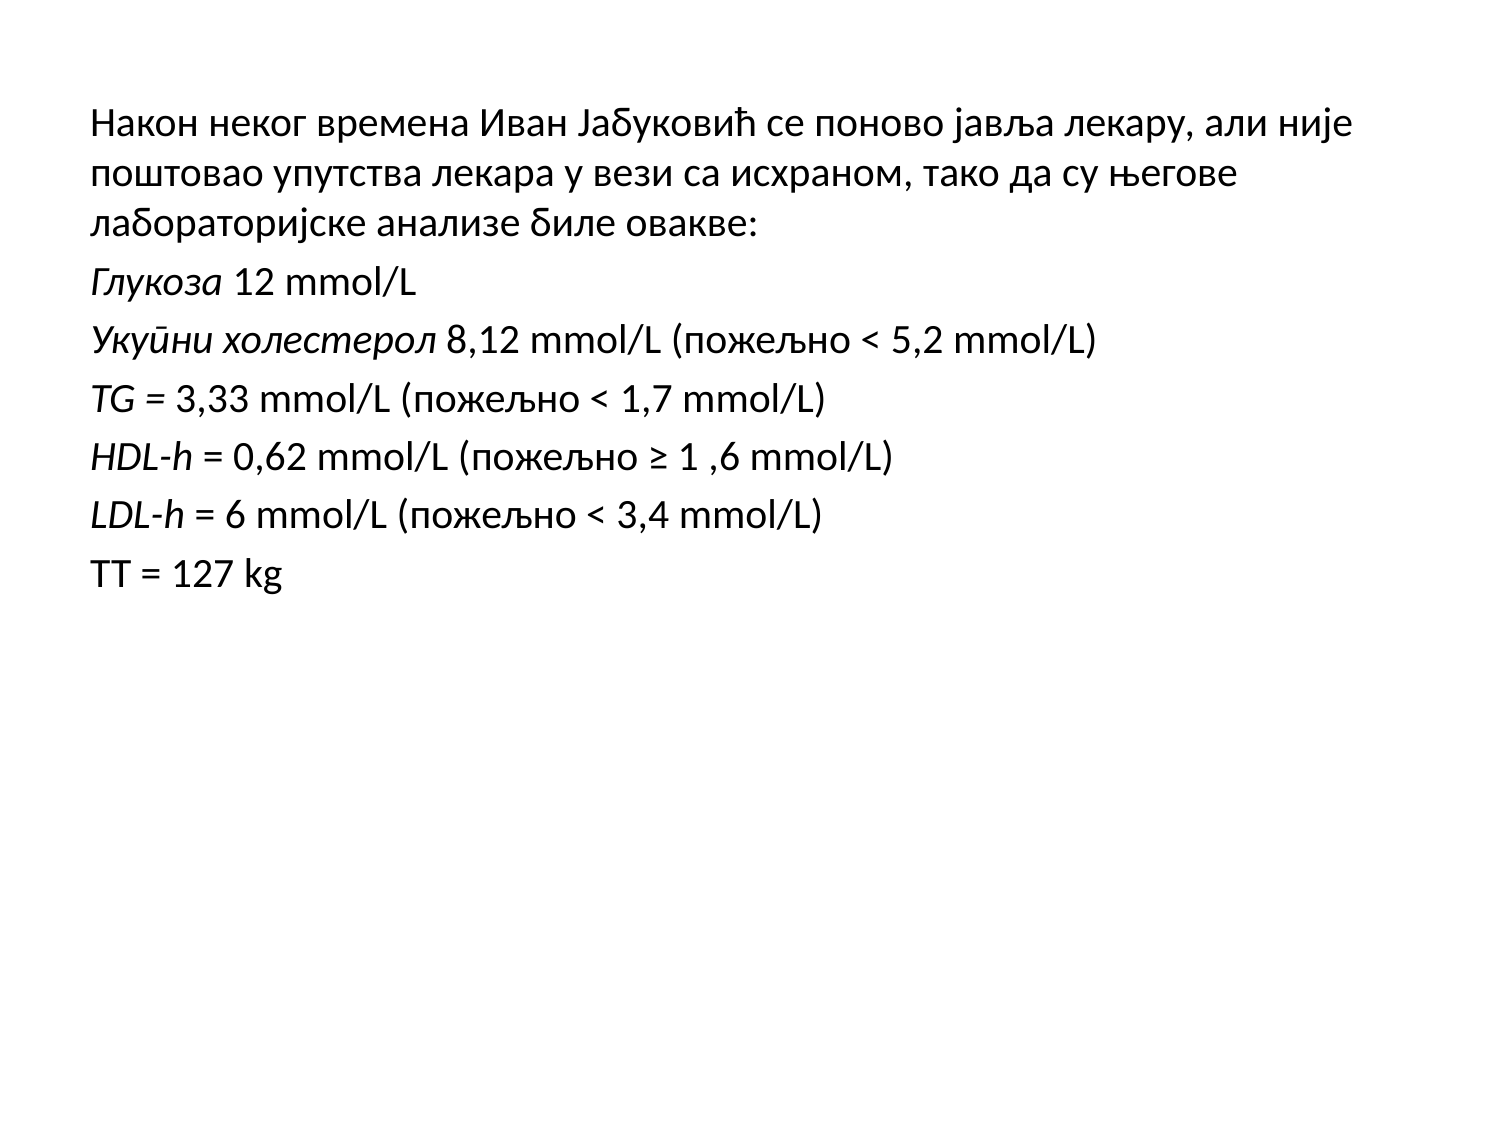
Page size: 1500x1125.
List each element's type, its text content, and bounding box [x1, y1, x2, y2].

list Након неког времена Иван Јабуковић се поново јавља лекару, али није поштовао упутства лекара у вези са исхраном, тако да су његове лабораторијске анализе биле овакве: Глукоза 12 mmol/L Укупни холестерол 8,12 mmol/L (пожељно < 5,2 mmol/L) TG = 3,33 mmol/L (пожељно < 1,7 mmol/L) HDL-h = 0,62 mmol/L (пожељно ≥ 1 ,6 mmol/L) LDL-h = 6 mmol/L (пожељно < 3,4 mmol/L) TT = 127 kg [75, 87, 1425, 1005]
